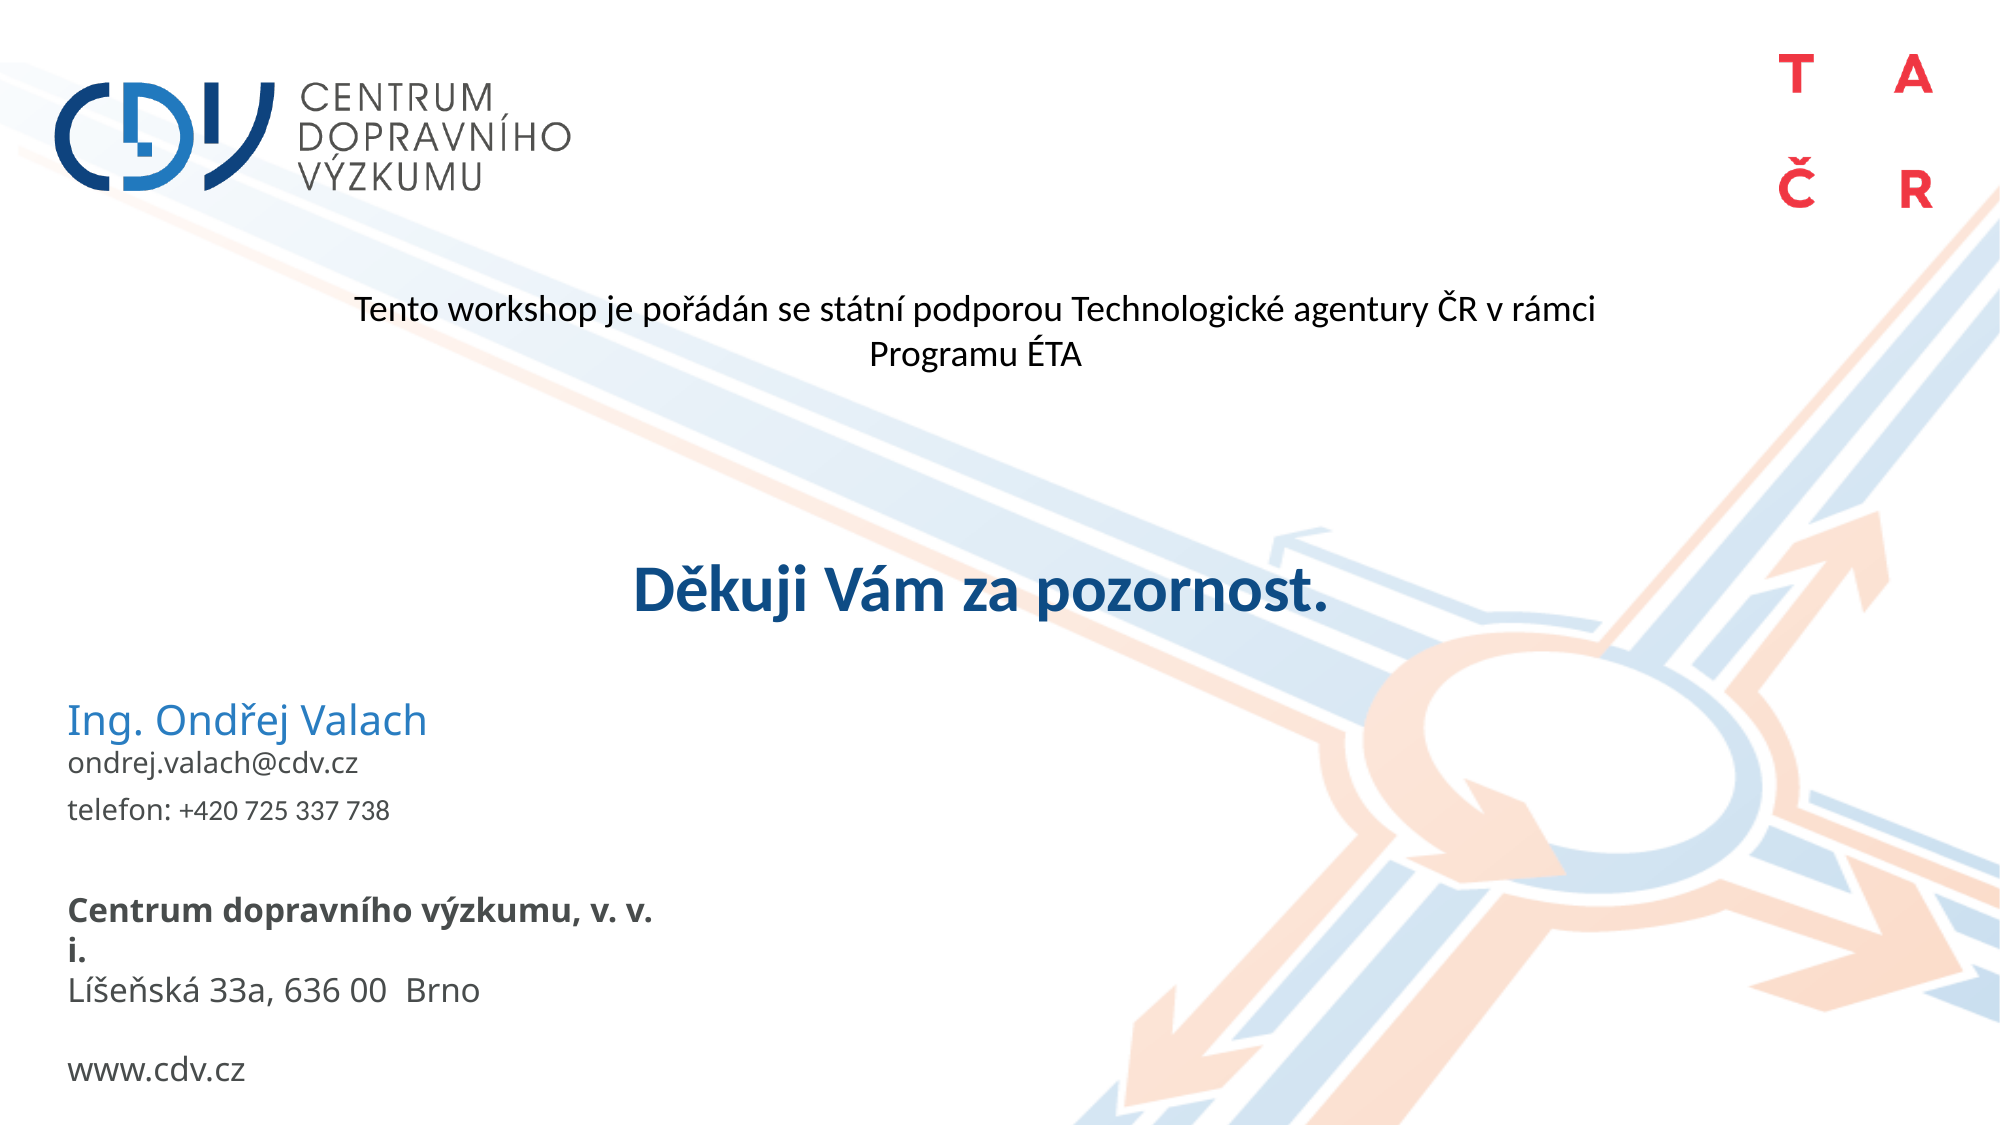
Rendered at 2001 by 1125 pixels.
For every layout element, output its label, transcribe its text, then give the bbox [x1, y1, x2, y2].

text_box Ing. Ondřej Valach ondrej.valach@cdv.cz telefon: +420 725 337 738 [52, 636, 1351, 869]
text_box Centrum dopravního výzkumu, v. v. i. Líšeňská 33a, 636 00 Brno www.cdv.cz [52, 881, 678, 1097]
text_box Děkuji Vám za pozornost. [326, 466, 1638, 623]
text_box Tento workshop je pořádán se státní podporou Technologické agentury ČR v rámci Programu ÉTA [326, 231, 1625, 382]
picture [0, 0, 2000, 1125]
